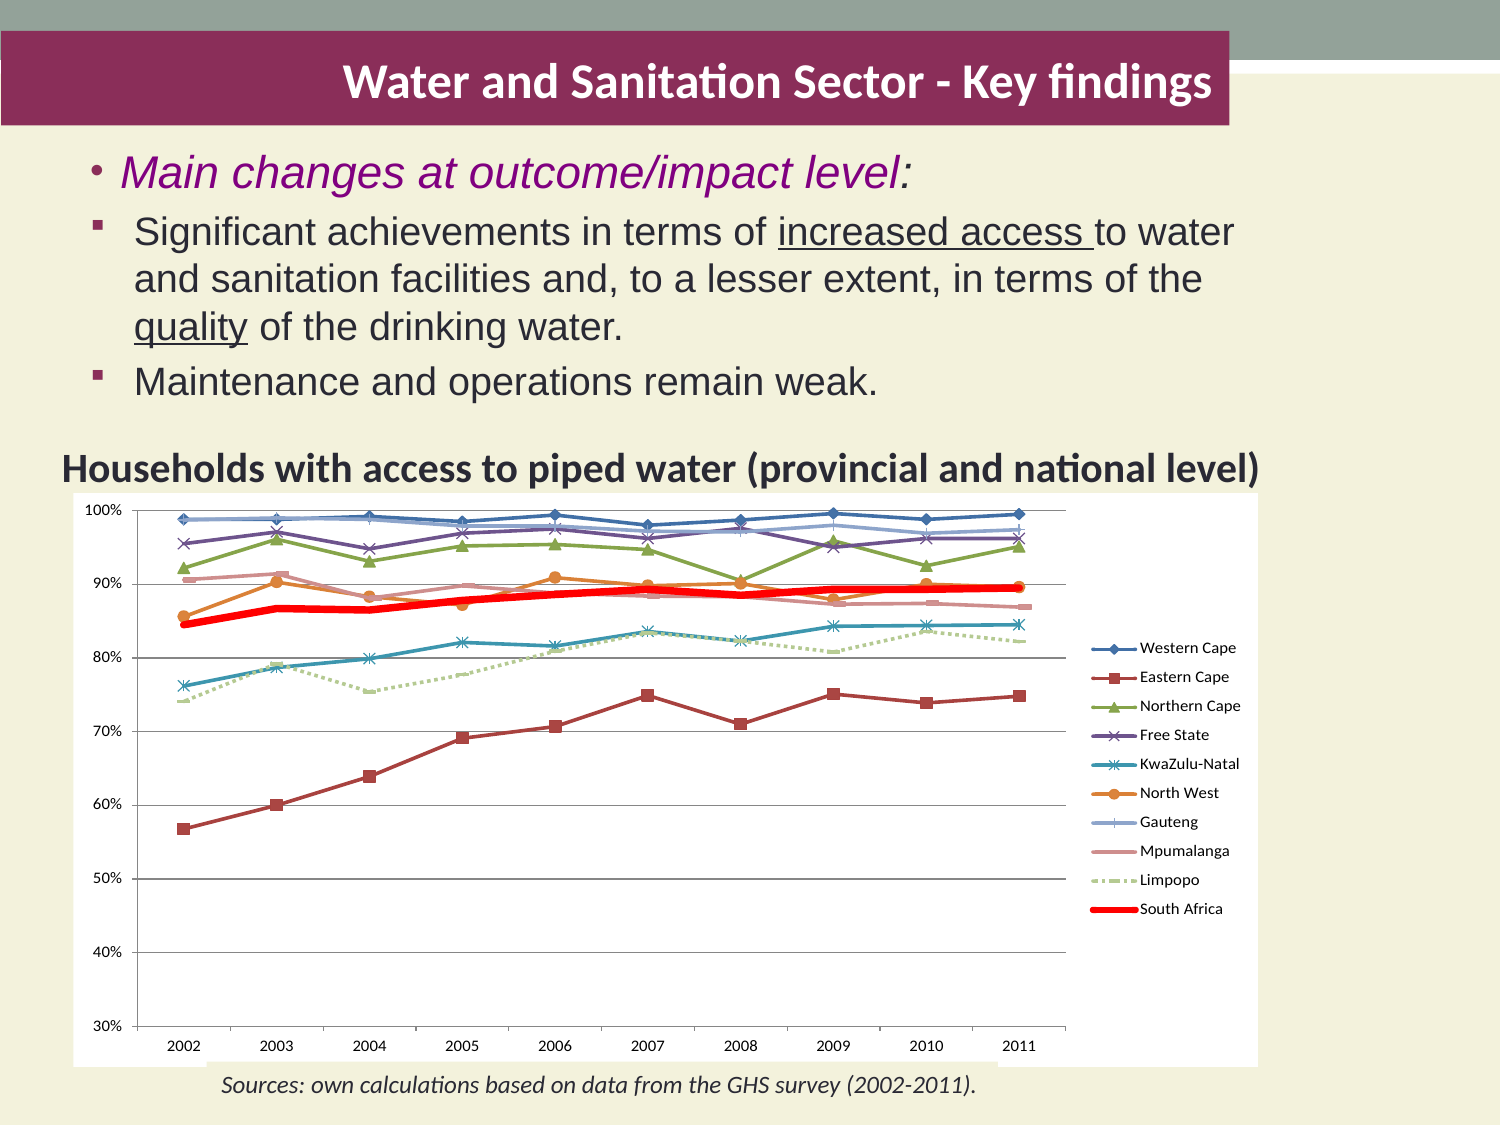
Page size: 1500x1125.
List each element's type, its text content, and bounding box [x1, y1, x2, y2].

picture [72, 492, 1259, 1067]
text_box Water and Sanitation Sector - Key findings [1, 30, 1230, 126]
text_box Households with access to piped water (provincial and national level) [17, 433, 1306, 499]
list Main changes at outcome/impact level: Significant achievements in terms of increased access to water and sanitation facilities and, to a lesser extent, in terms of the quality of the drinking water. Maintenance and operations remain weak. [75, 135, 1263, 433]
text_box Sources: own calculations based on data from the GHS survey (2002-2011). [206, 1075, 998, 1107]
